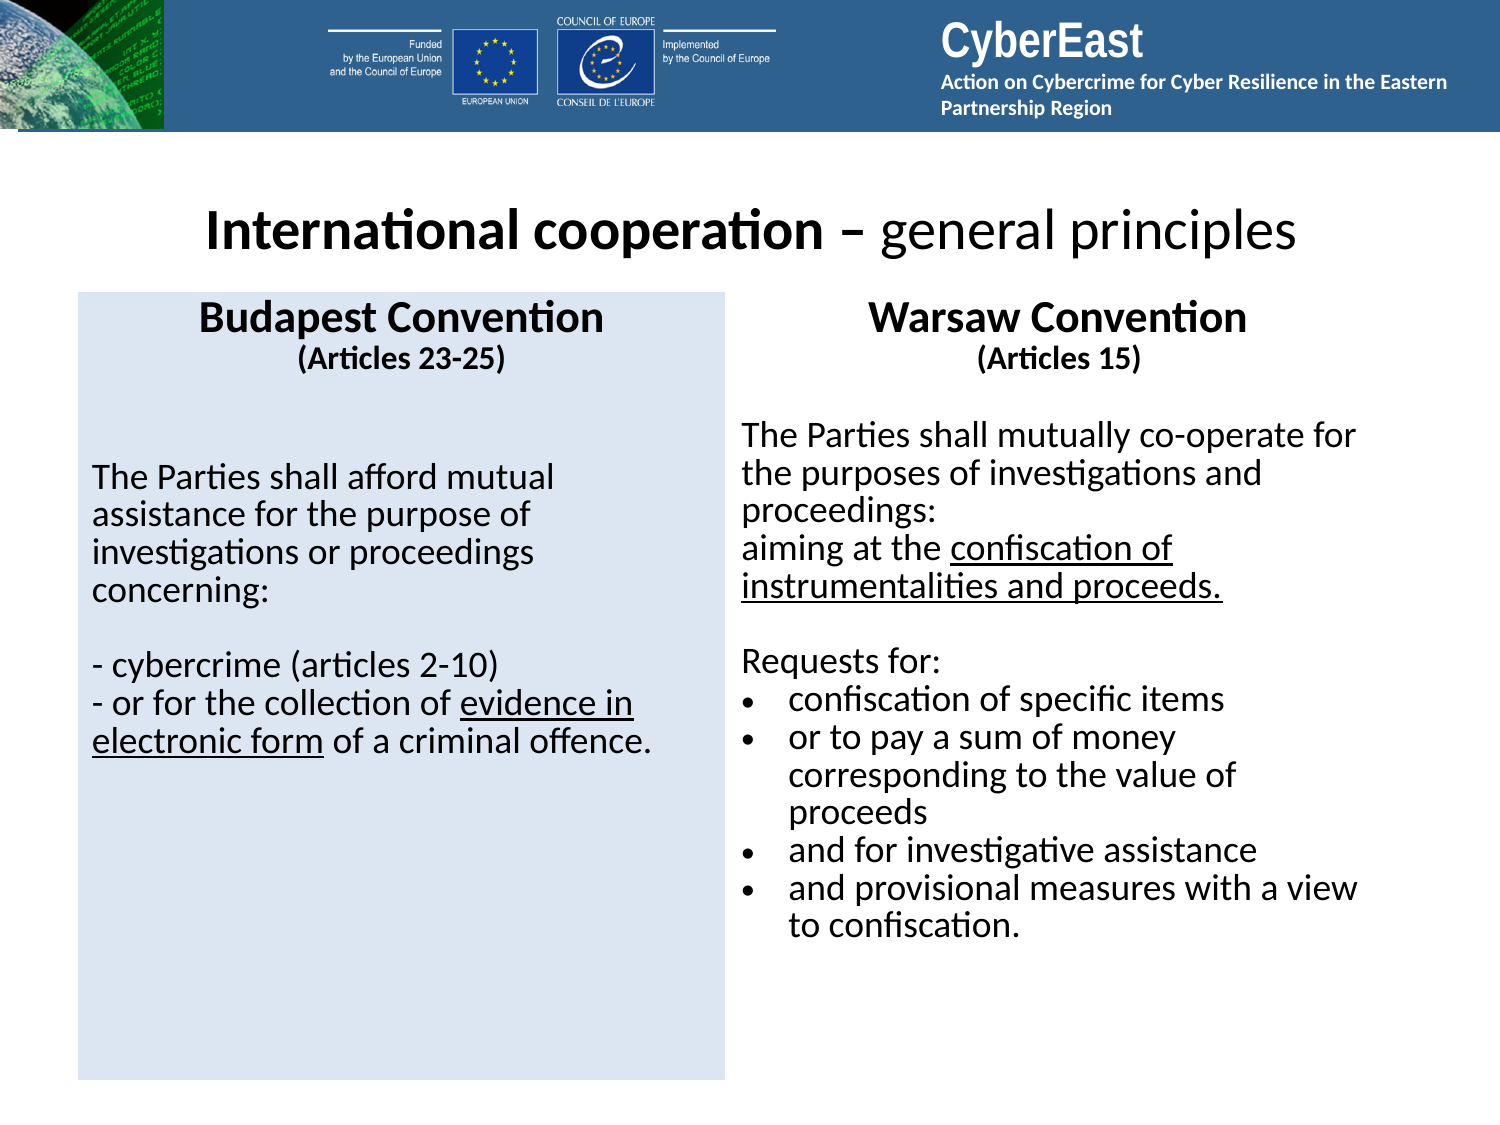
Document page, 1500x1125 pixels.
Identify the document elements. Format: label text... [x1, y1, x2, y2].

table_header Budapest Convention (Articles 23-25) The Parties shall afford mutual assistance for the purpose of investigations or proceedings concerning: - cybercrime (articles 2-10) - or for the collection of evidence in electronic form of a criminal offence. [78, 292, 725, 1080]
table_header Warsaw Convention (Articles 15) The Parties shall mutually co-operate for the purposes of investigations and proceedings: aiming at the confiscation of instrumentalities and proceeds. Requests for: confiscation of specific items or to pay a sum of money corresponding to the value of proceeds and for investigative assistance and provisional measures with a view to confiscation. [727, 292, 1399, 1080]
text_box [0, 0, 1500, 132]
title International cooperation – general principles [76, 172, 1427, 279]
